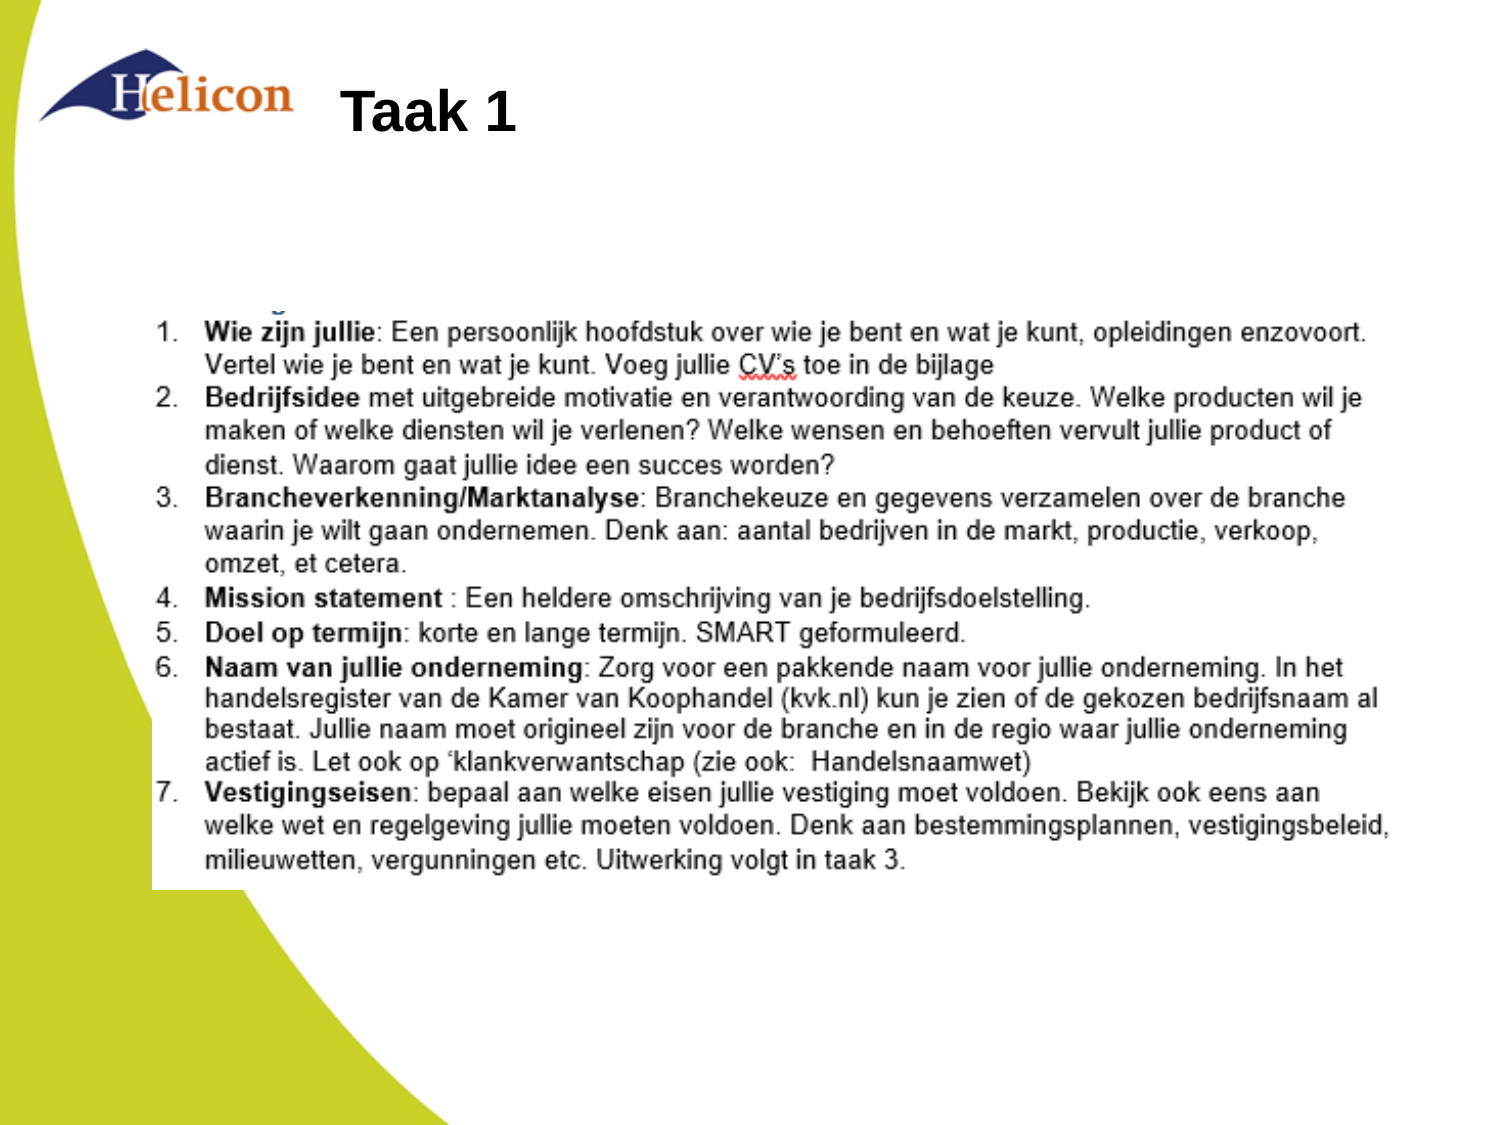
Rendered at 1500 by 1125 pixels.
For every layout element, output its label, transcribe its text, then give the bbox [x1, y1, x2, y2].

title Taak 1 [324, 54, 1415, 161]
picture [0, 0, 1500, 1125]
